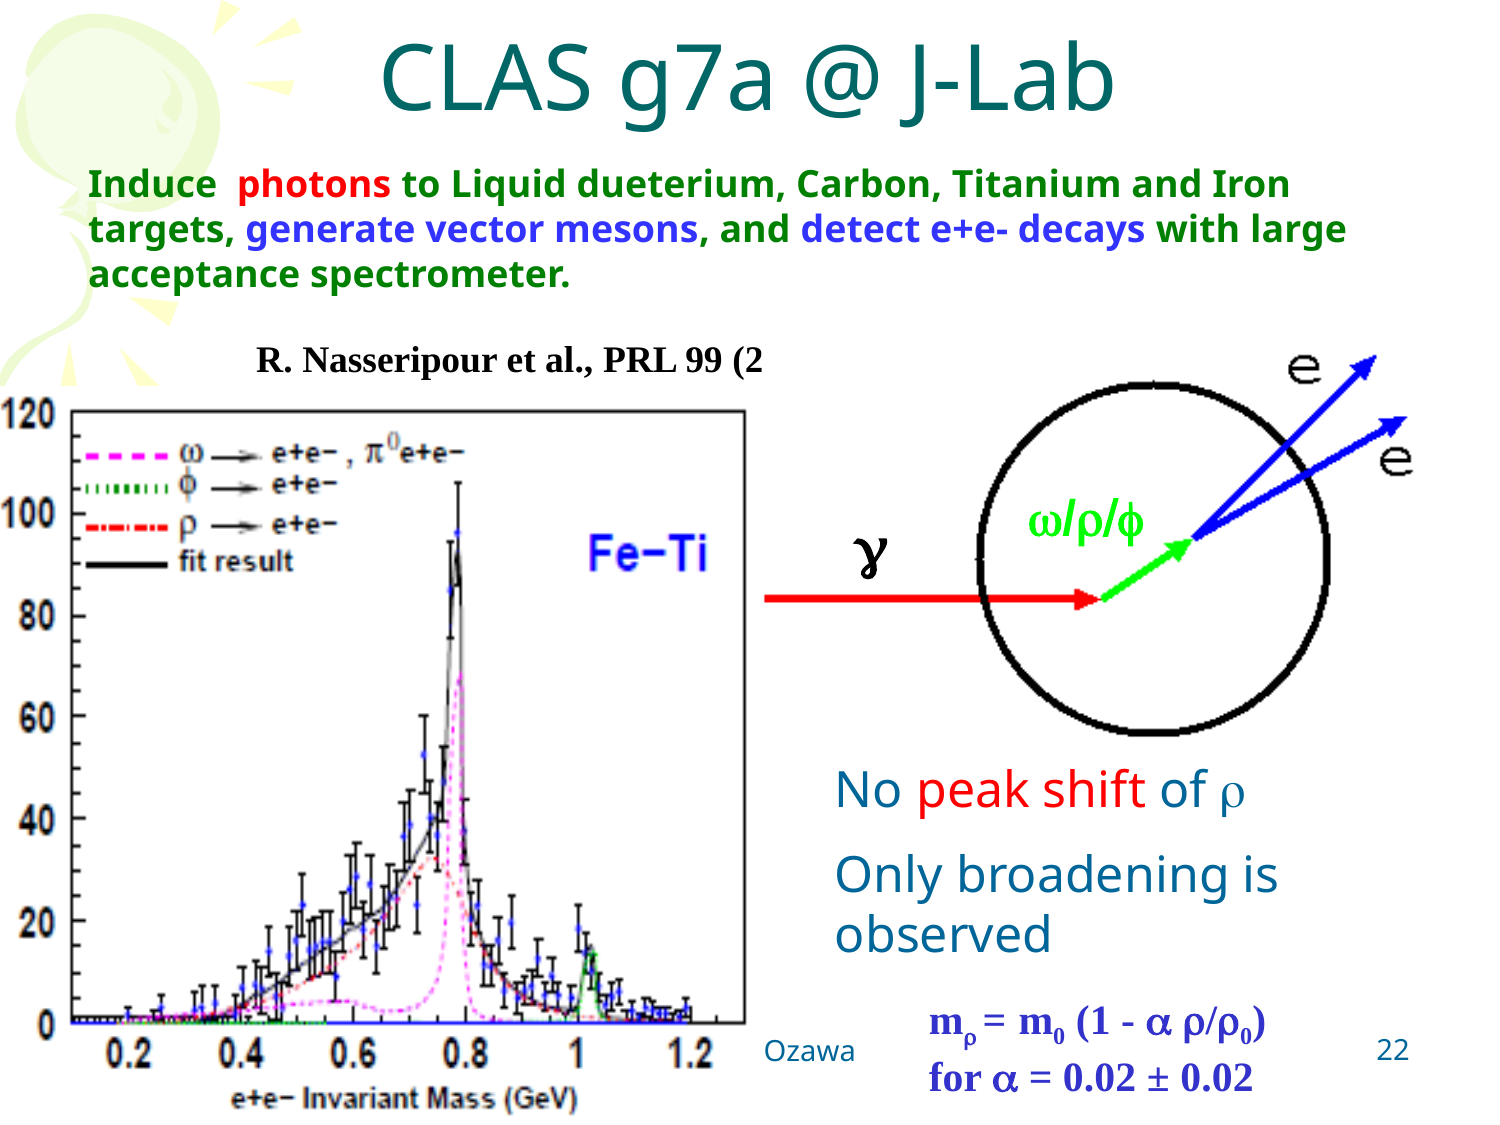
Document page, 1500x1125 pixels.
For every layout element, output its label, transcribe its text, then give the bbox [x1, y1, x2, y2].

text_box Induce photons to Liquid dueterium, Carbon, Titanium and Iron targets, generate vector mesons, and detect e+e- decays with large acceptance spectrometer. [73, 152, 1459, 303]
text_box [761, 313, 1465, 739]
picture [0, 386, 762, 1125]
footer ATHIC, K. Ozawa [766, 1024, 913, 1101]
slide_number 22 [1348, 1023, 1426, 1100]
text_box mr = m0 (1 -  /0) for  = 0.02 ± 0.02 [913, 985, 1348, 1107]
text_box No peak shift of r Only broadening is observed [820, 750, 1348, 970]
title CLAS g7a @ J-Lab [72, 16, 1426, 138]
text_box R. Nasseripour et al., PRL 99 (2007) 262302 [241, 328, 756, 385]
